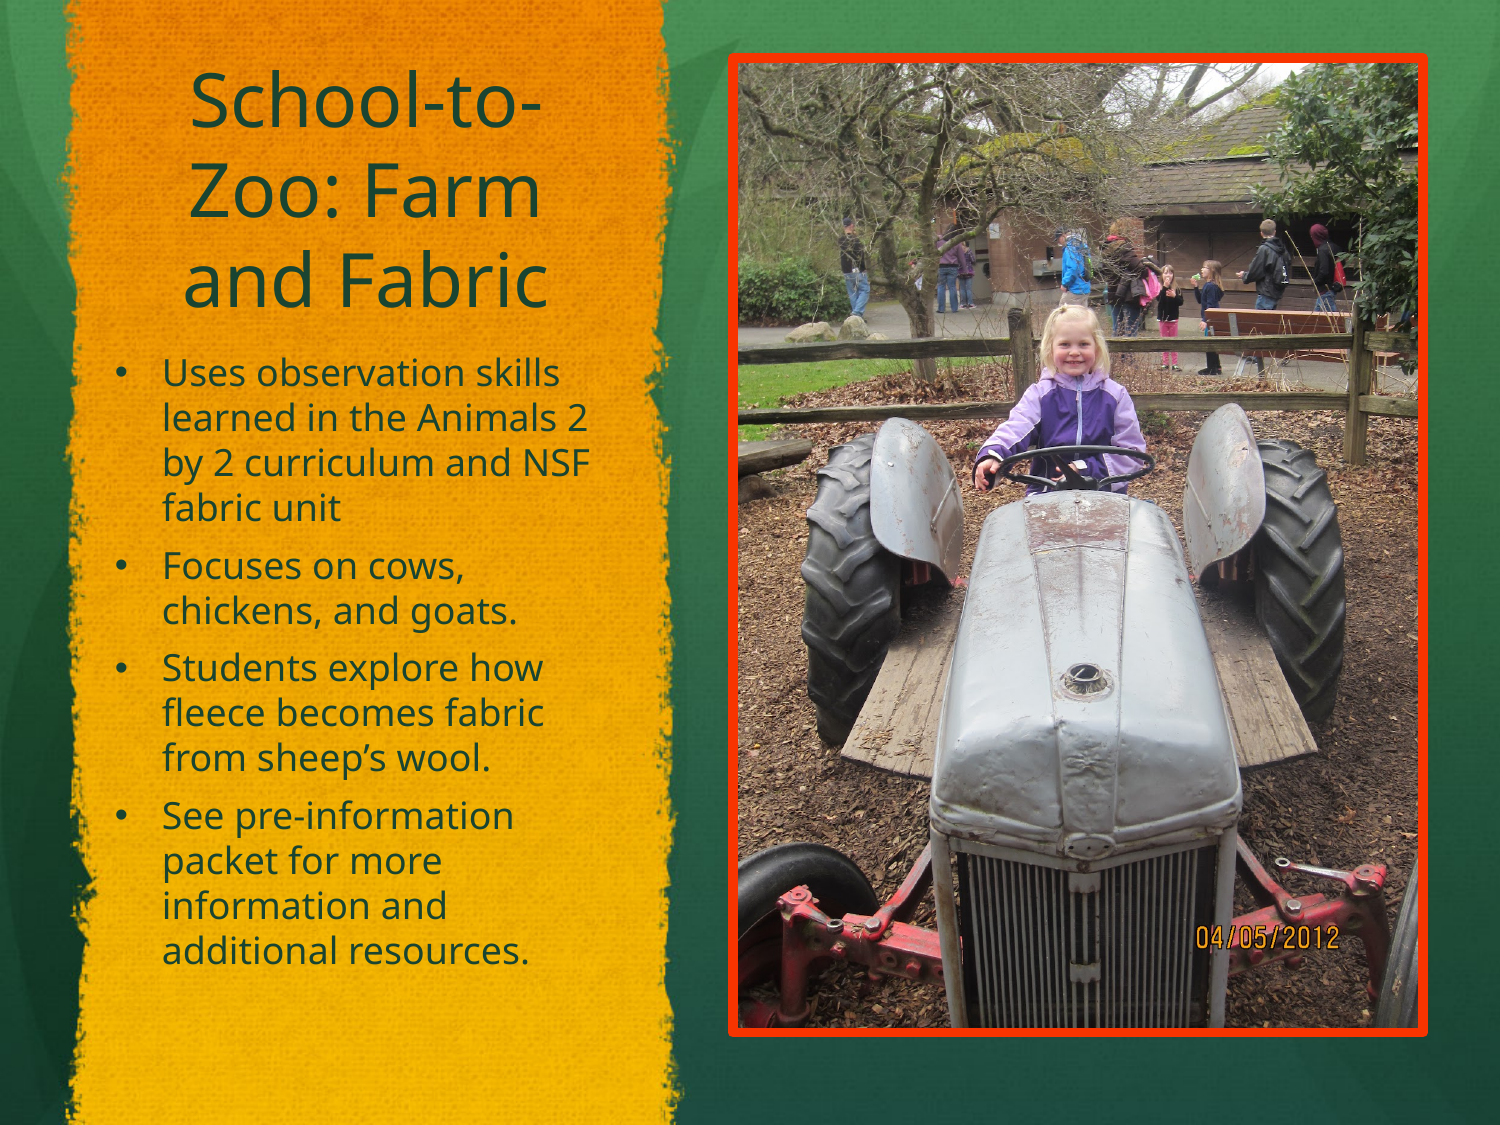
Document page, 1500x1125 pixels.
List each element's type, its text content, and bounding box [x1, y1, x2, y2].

list Uses observation skills learned in the Animals 2 by 2 curriculum and NSF fabric unit Focuses on cows, chickens, and goats. Students explore how fleece becomes fabric from sheep’s wool. See pre-information packet for more information and additional resources. [99, 341, 634, 988]
title School-to-Zoo: Farm and Fabric [99, 62, 634, 331]
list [736, 61, 1419, 1029]
picture [0, 0, 1500, 1125]
